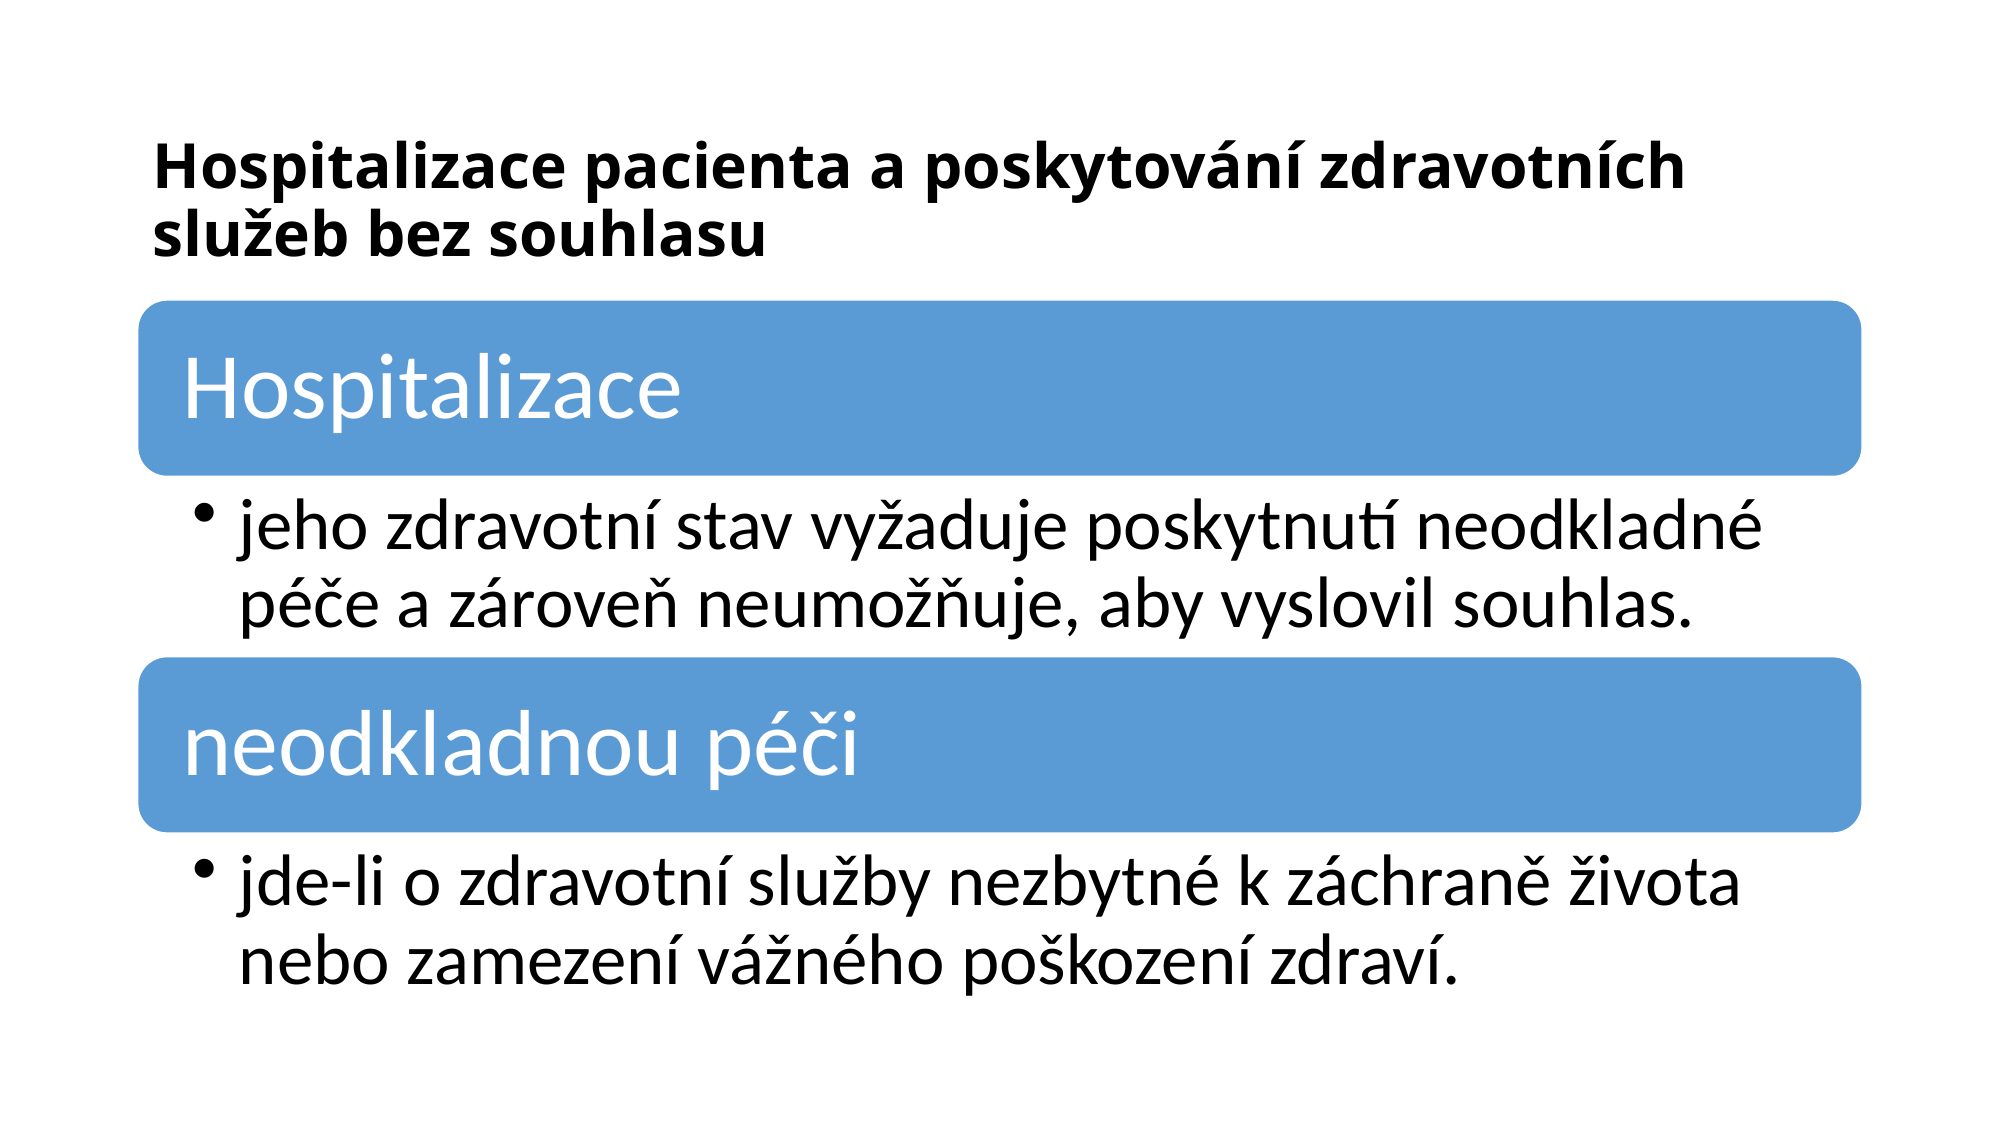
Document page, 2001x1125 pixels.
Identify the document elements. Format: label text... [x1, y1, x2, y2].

title Hospitalizace pacienta a poskytování zdravotních služeb bez souhlasu [137, 59, 1863, 278]
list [137, 299, 1863, 1014]
